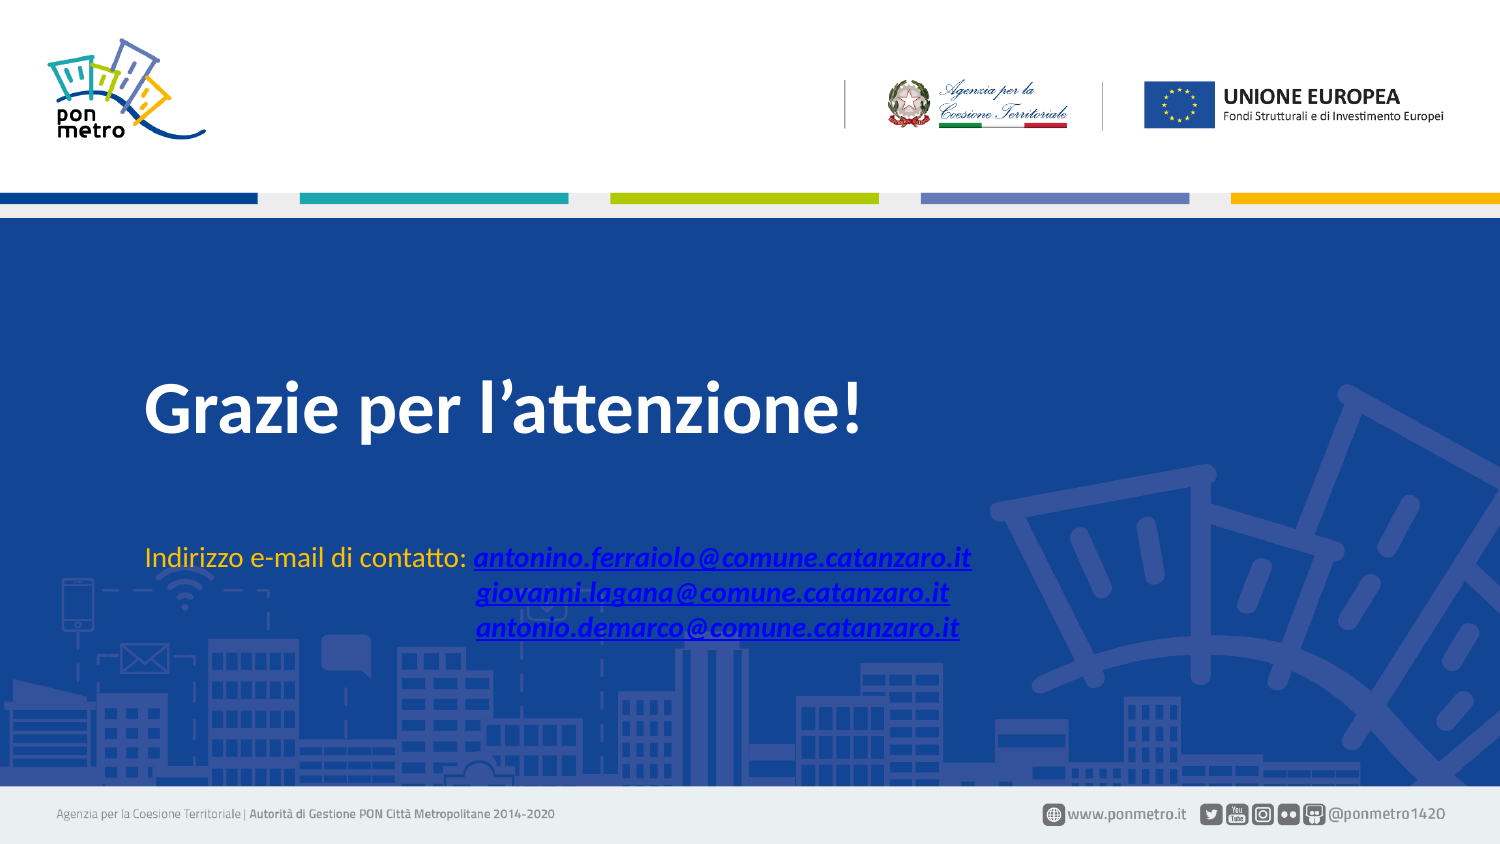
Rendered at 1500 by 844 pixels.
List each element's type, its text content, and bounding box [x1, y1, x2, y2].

text_box Grazie per l’attenzione! Indirizzo e-mail di contatto: antonino.ferraiolo@comune.catanzaro.it giovanni.lagana@comune.catanzaro.it antonio.demarco@comune.catanzaro.it [129, 350, 1087, 686]
picture [0, 0, 1500, 844]
